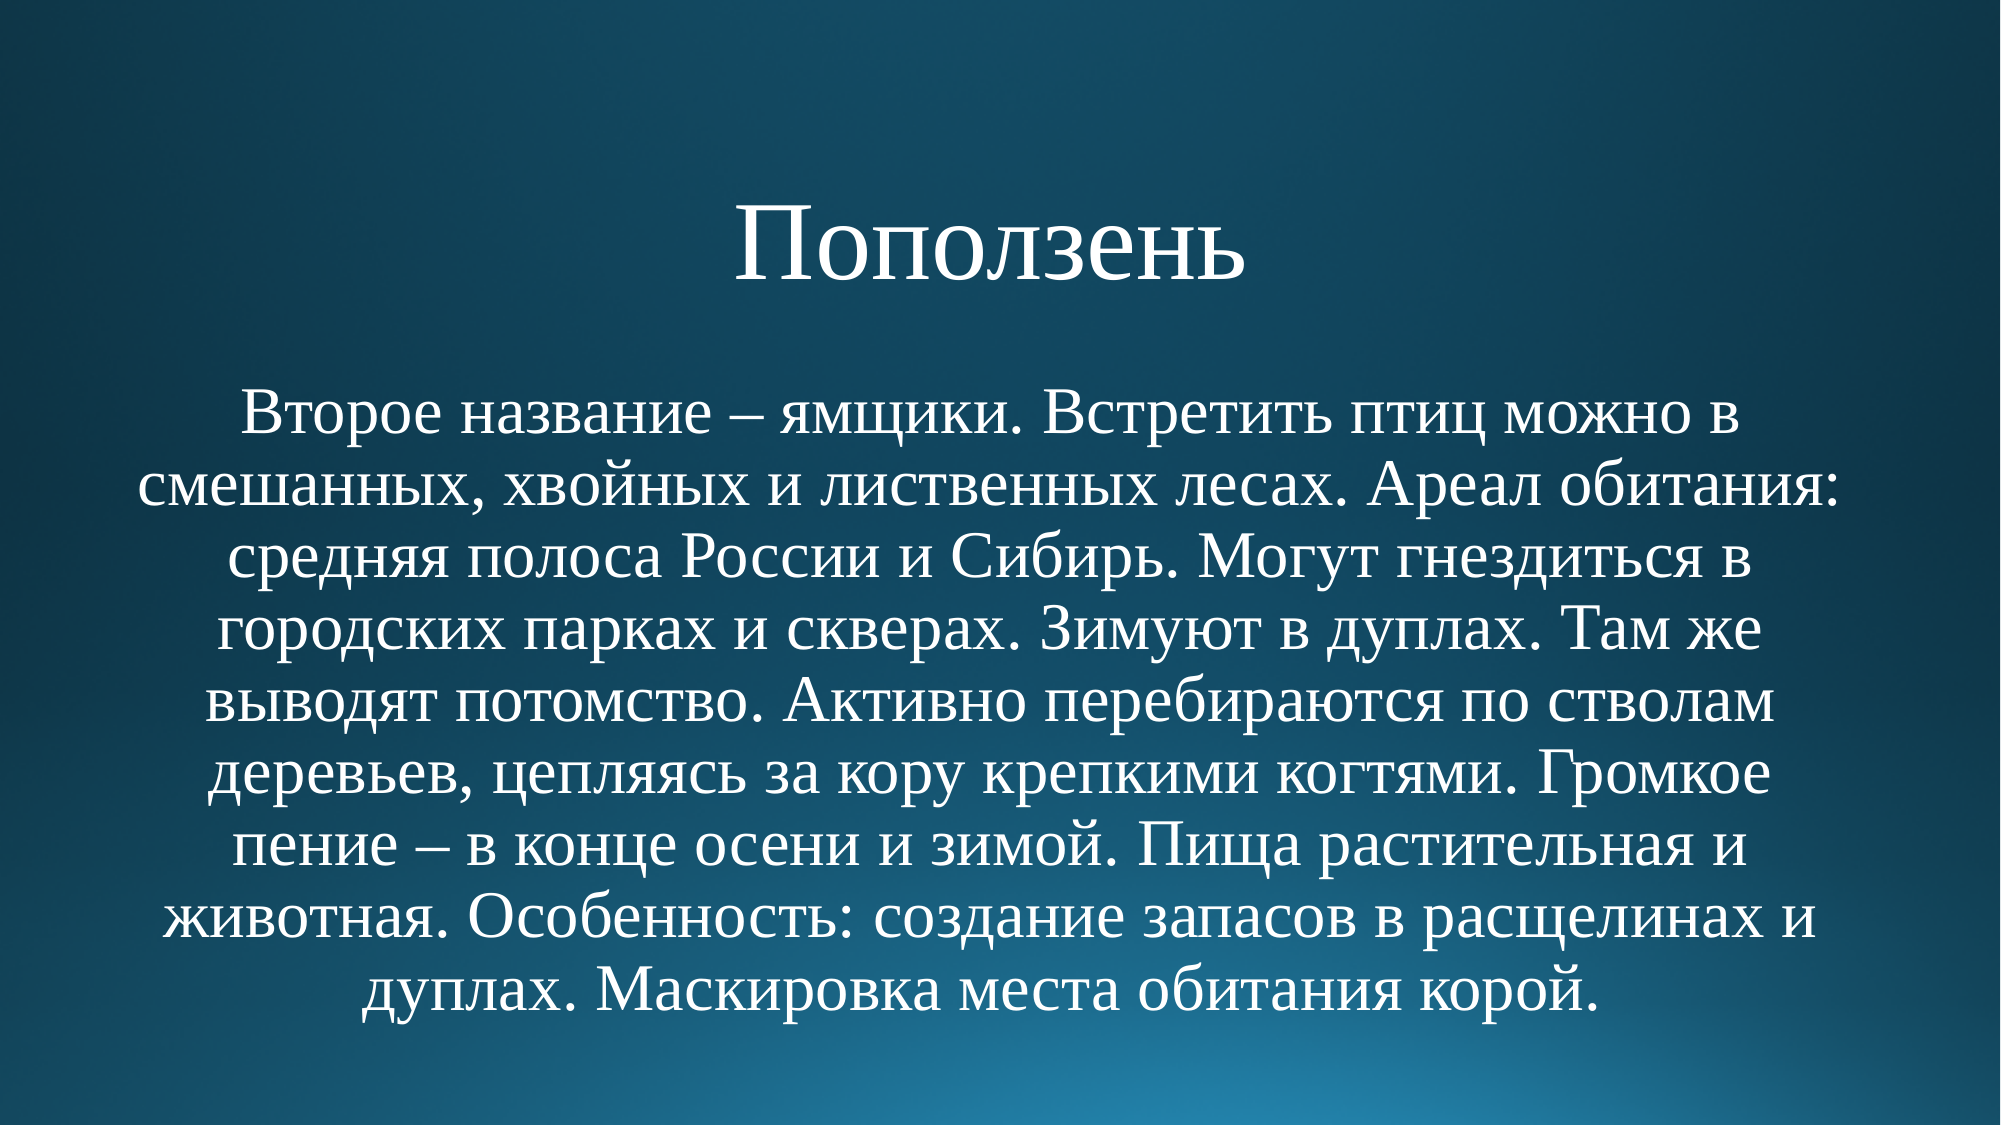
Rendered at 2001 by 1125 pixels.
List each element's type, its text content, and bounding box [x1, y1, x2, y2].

title Поползень Второе название – ямщики. Встретить птиц можно в смешанных, хвойных и лиственных лесах. Ареал обитания: средняя полоса России и Сибирь. Могут гнездиться в городских парках и скверах. Зимуют в дуплах. Там же выводят потомство. Активно перебираются по стволам деревьев, цепляясь за кору крепкими когтями. Громкое пение – в конце осени и зимой. Пища растительная и животная. Особенность: создание запасов в расщелинах и дуплах. Маскировка места обитания корой. [107, 81, 1875, 1125]
picture [0, 0, 2001, 1125]
